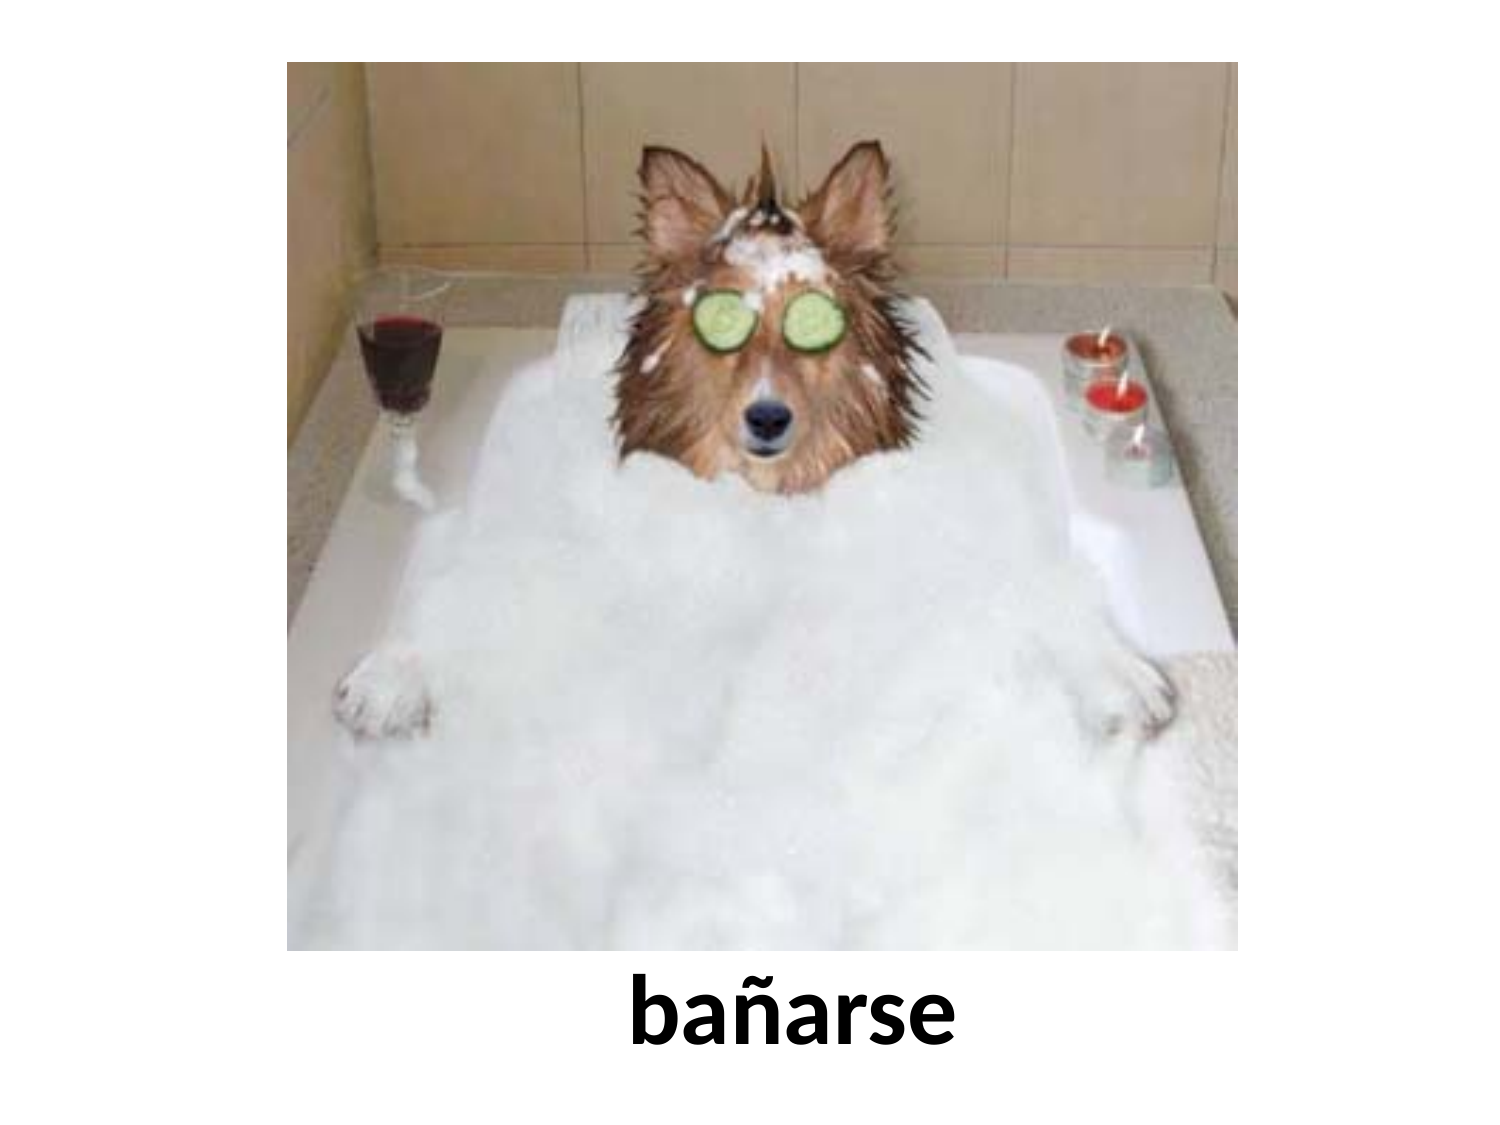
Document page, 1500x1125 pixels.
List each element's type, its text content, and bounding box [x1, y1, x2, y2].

text_box bañarse [612, 960, 1000, 1073]
picture [287, 62, 1238, 951]
